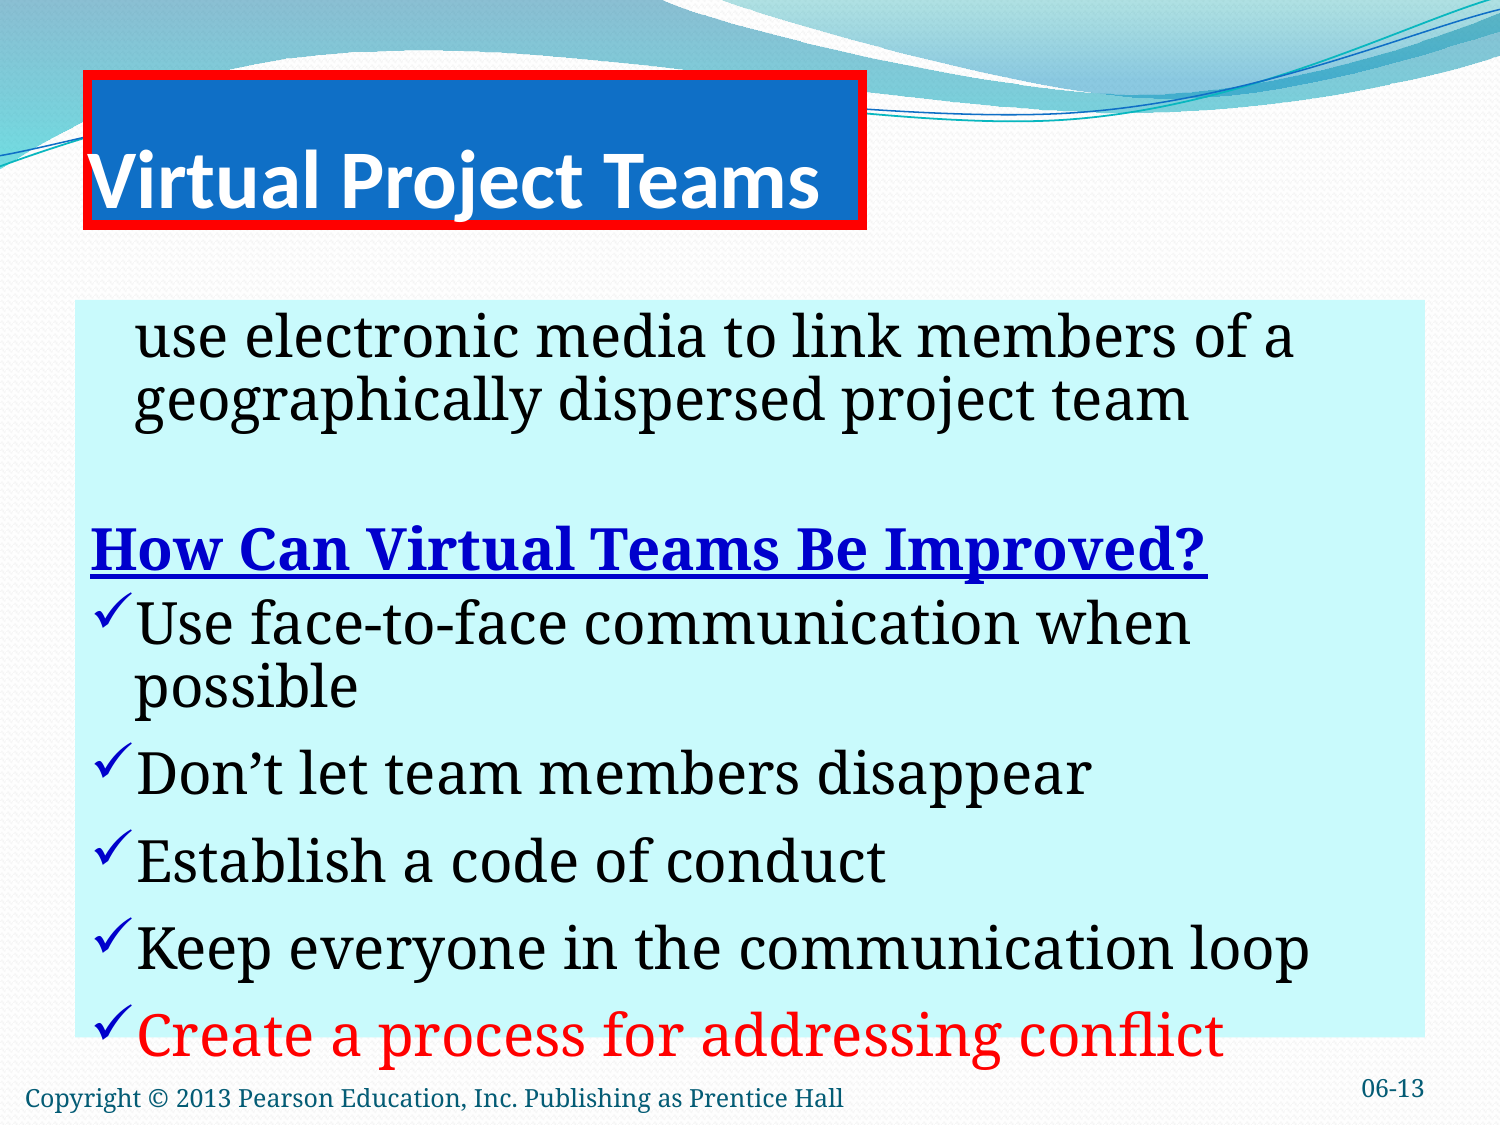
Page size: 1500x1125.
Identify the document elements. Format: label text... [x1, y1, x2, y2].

list use electronic media to link members of a geographically dispersed project team How Can Virtual Teams Be Improved? Use face-to-face communication when possible Don’t let team members disappear Establish a code of conduct Keep everyone in the communication loop Create a process for addressing conflict [74, 299, 1426, 1038]
slide_number 06-13 [1299, 1042, 1425, 1103]
title Virtual Project Teams [87, 74, 863, 226]
